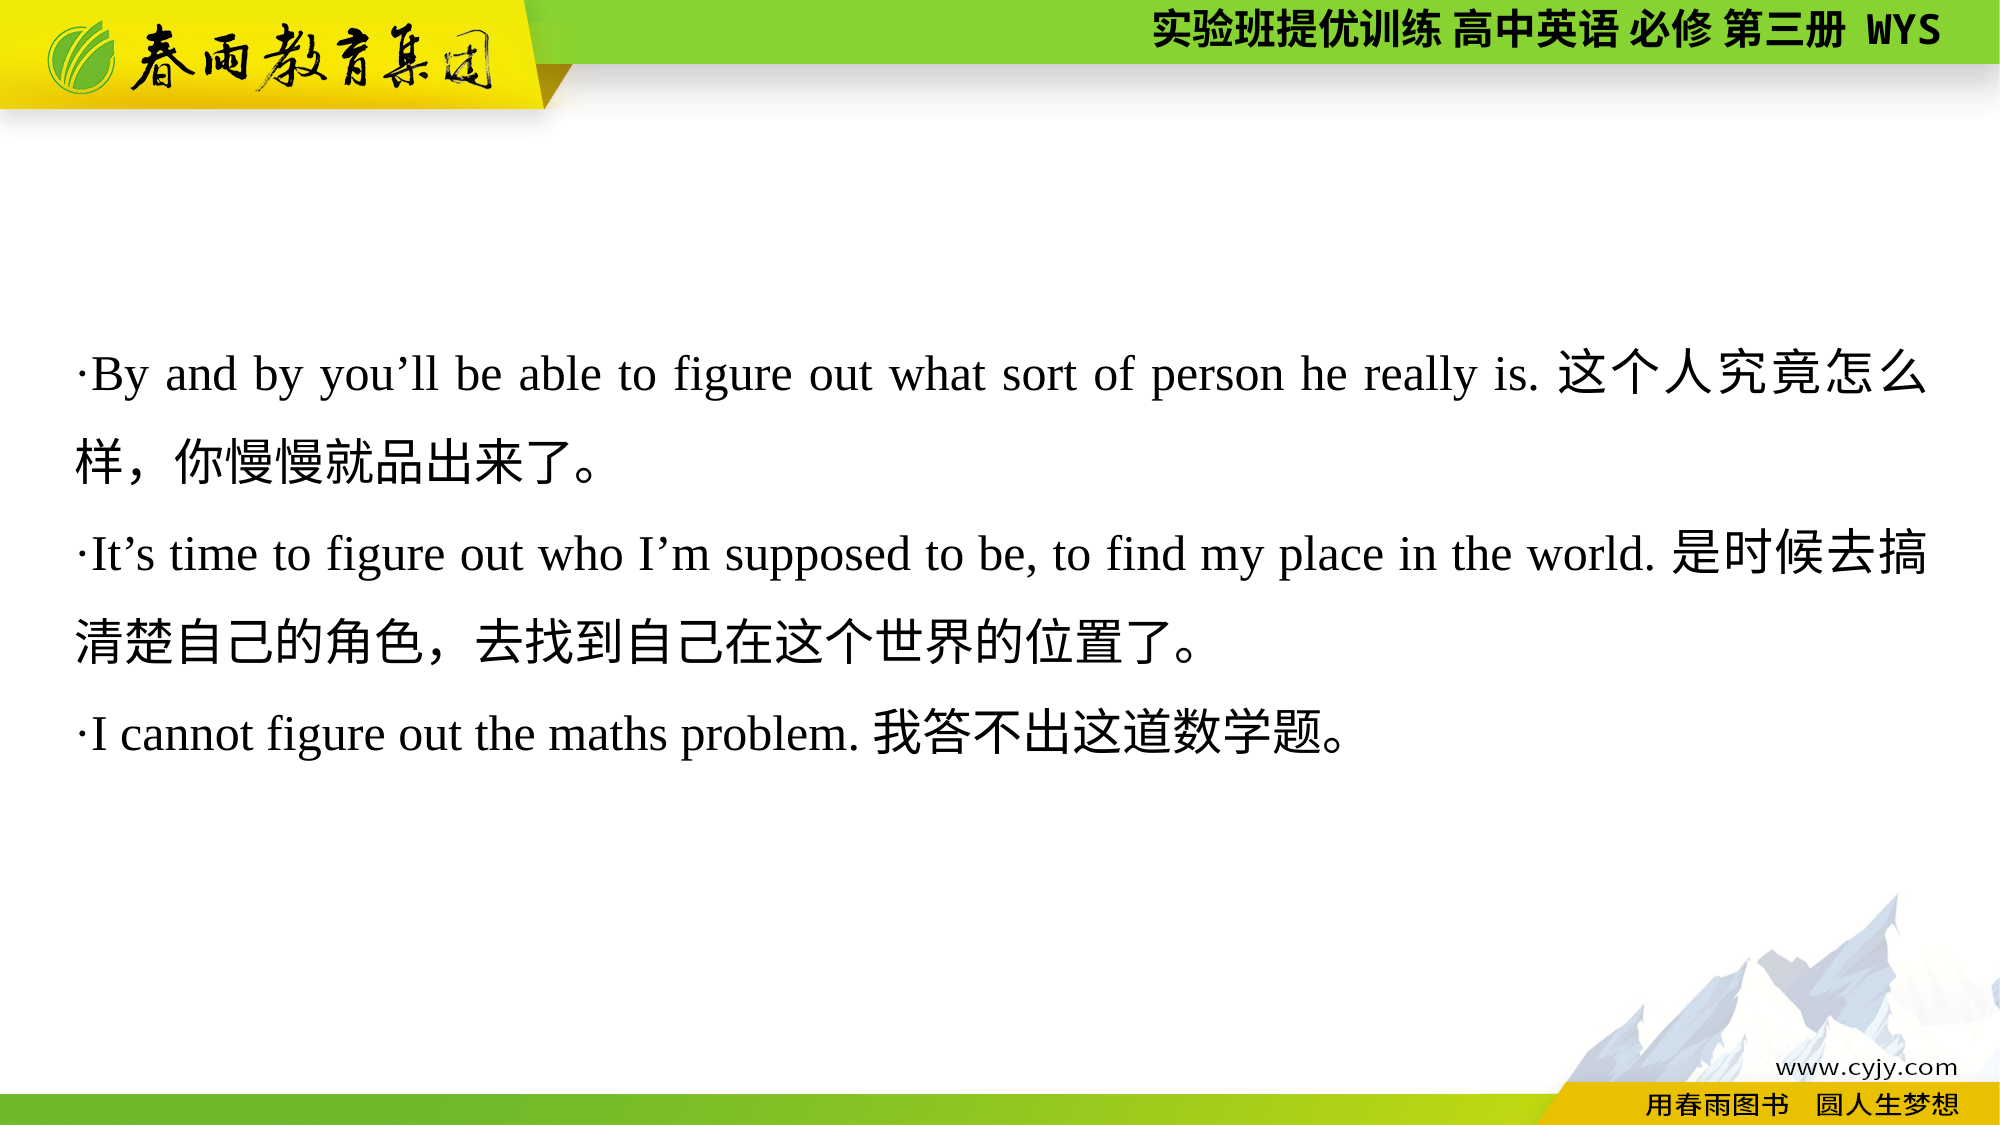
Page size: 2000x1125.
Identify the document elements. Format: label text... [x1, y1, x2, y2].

picture [0, 0, 2000, 1125]
list ·By and by you’ll be able to figure out what sort of person he really is.这个人究竟怎么样，你慢慢就品出来了。 ·It’s time to figure out who I’m supposed to be, to find my place in the world.是时候去搞清楚自己的角色，去找到自己在这个世界的位置了。 ·I cannot figure out the maths problem.我答不出这道数学题。 [59, 302, 1944, 761]
